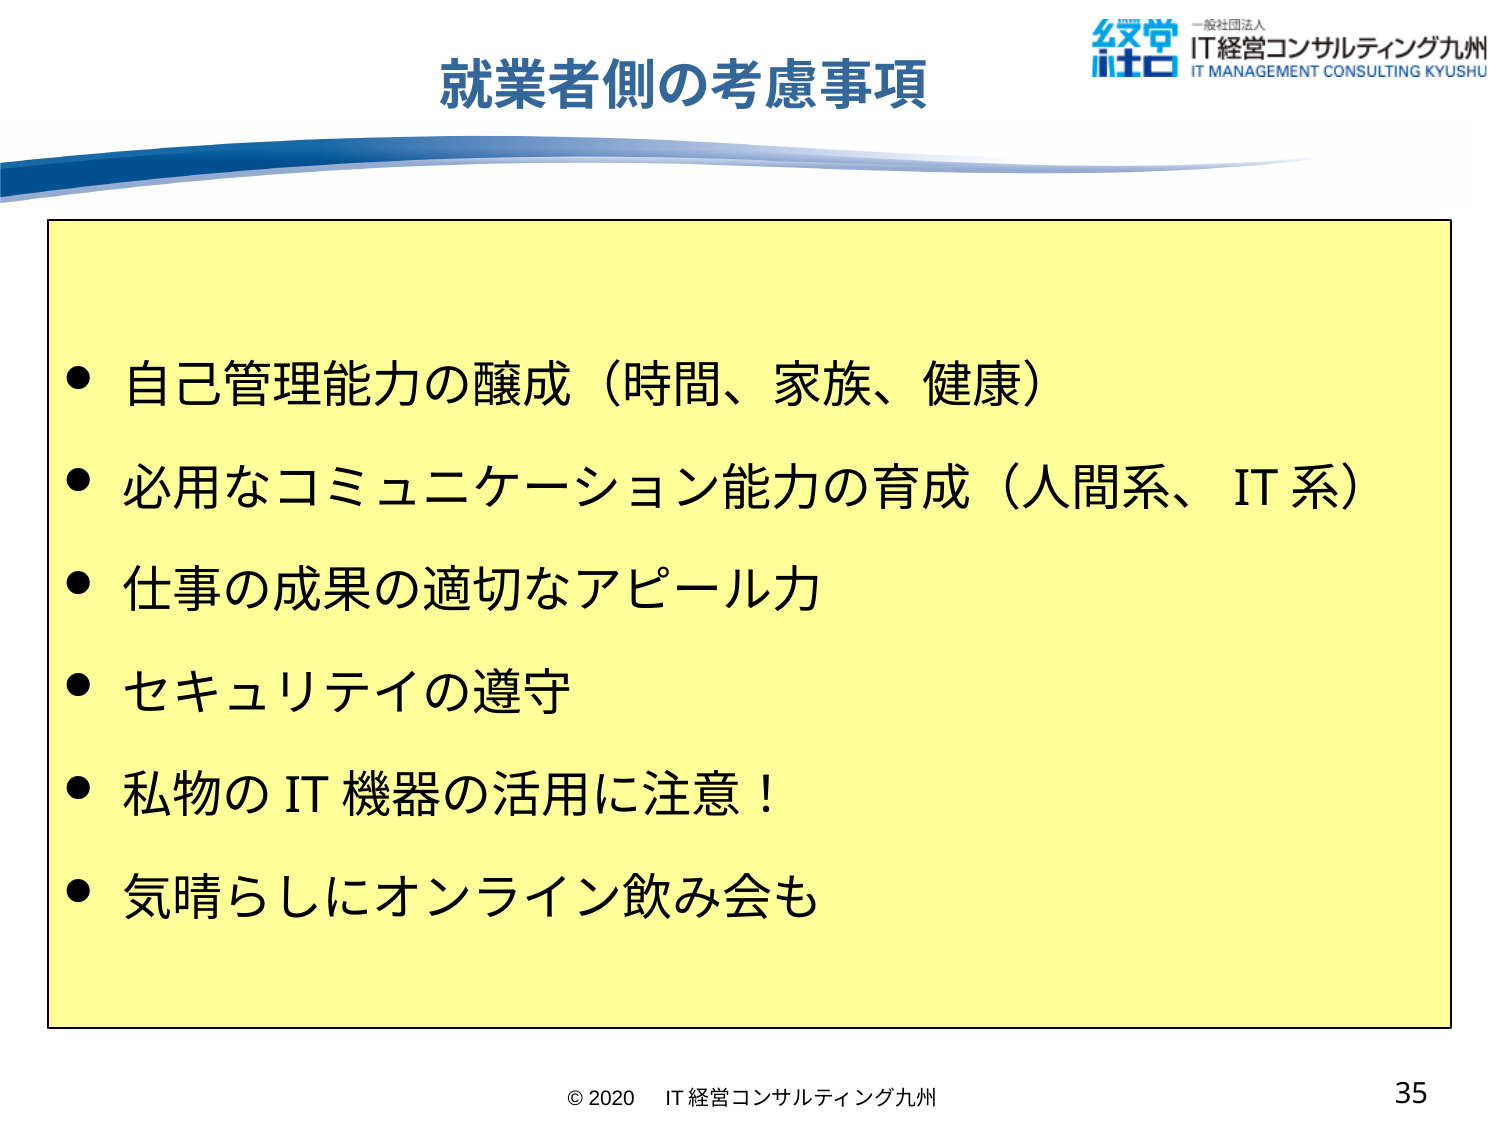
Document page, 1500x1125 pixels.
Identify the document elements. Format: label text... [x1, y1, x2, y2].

text_box 自己管理能力の醸成（時間、家族、健康） 必用なコミュニケーション能力の育成（人間系、IT系） 仕事の成果の適切なアピール力 セキュリテイの遵守 私物のIT機器の活用に注意！ 気晴らしにオンライン飲み会も [48, 219, 1452, 1029]
title 就業者側の考慮事項 [17, 42, 1350, 125]
picture [1, 126, 1470, 206]
slide_number 34 [1329, 1066, 1495, 1120]
